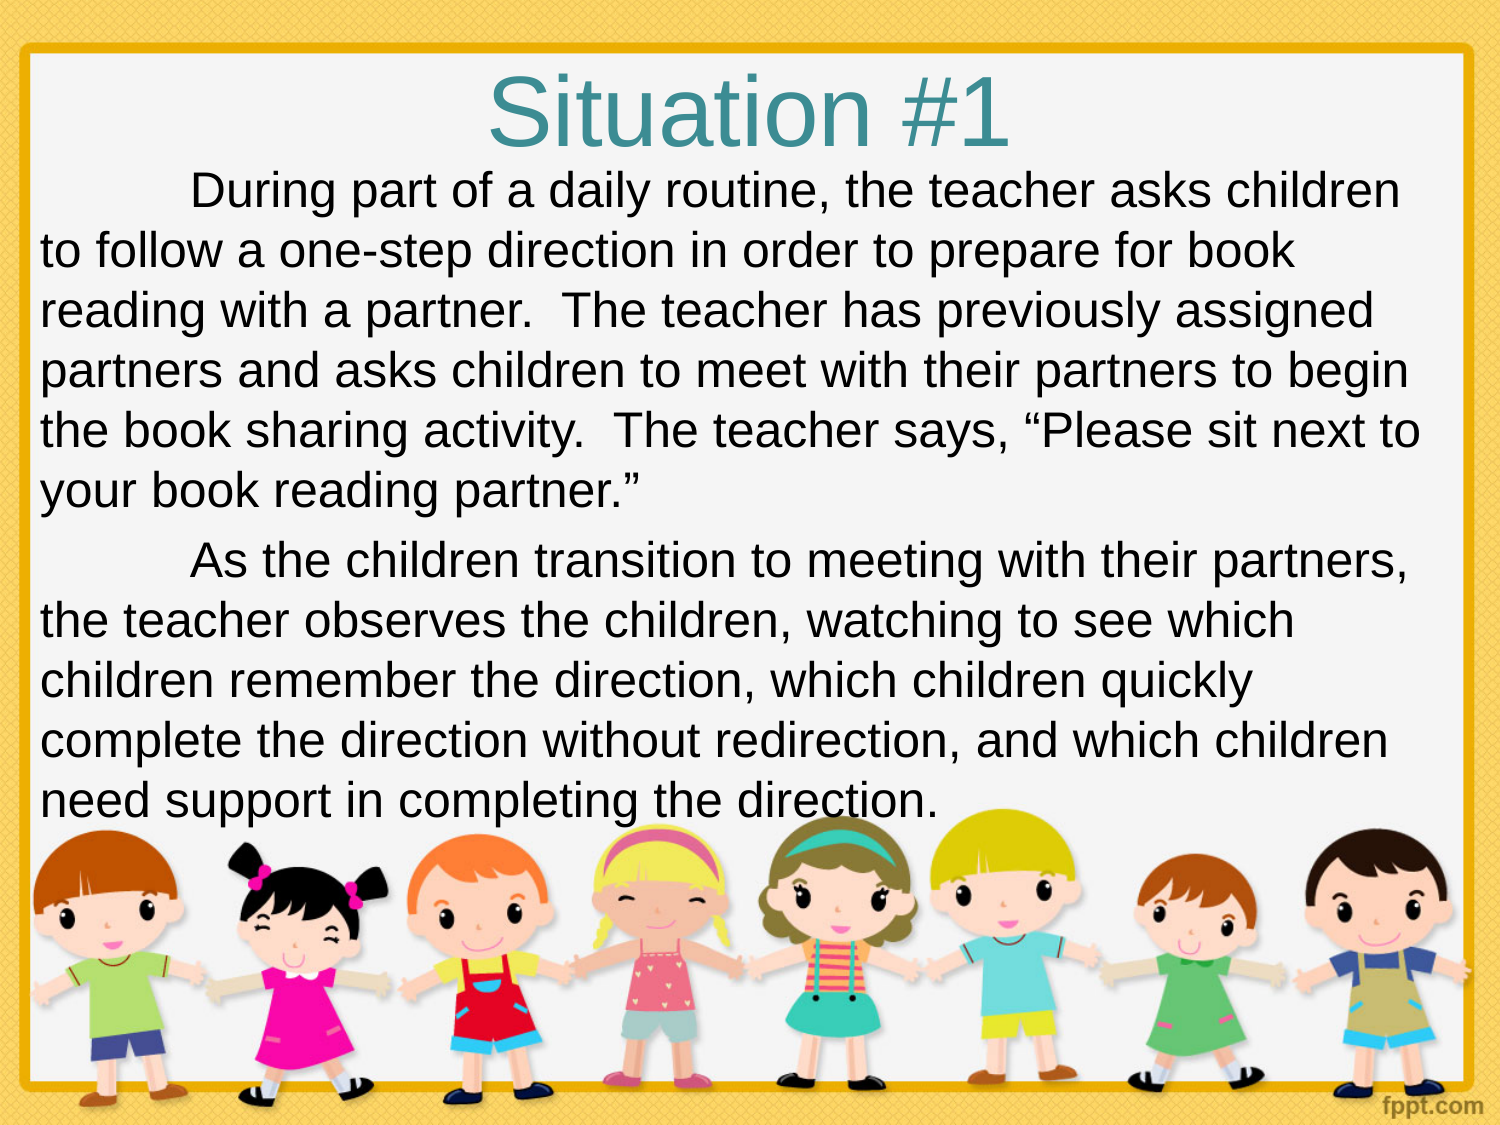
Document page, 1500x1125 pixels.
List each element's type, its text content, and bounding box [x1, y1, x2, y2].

picture [0, 0, 1500, 1125]
list During part of a daily routine, the teacher asks children to follow a one-step direction in order to prepare for book reading with a partner. The teacher has previously assigned partners and asks children to meet with their partners to begin the book sharing activity. The teacher says, “Please sit next to your book reading partner.” As the children transition to meeting with their partners, the teacher observes the children, watching to see which children remember the direction, which children quickly complete the direction without redirection, and which children need support in completing the direction. [24, 149, 1463, 918]
title Situation #1 [75, 12, 1425, 149]
